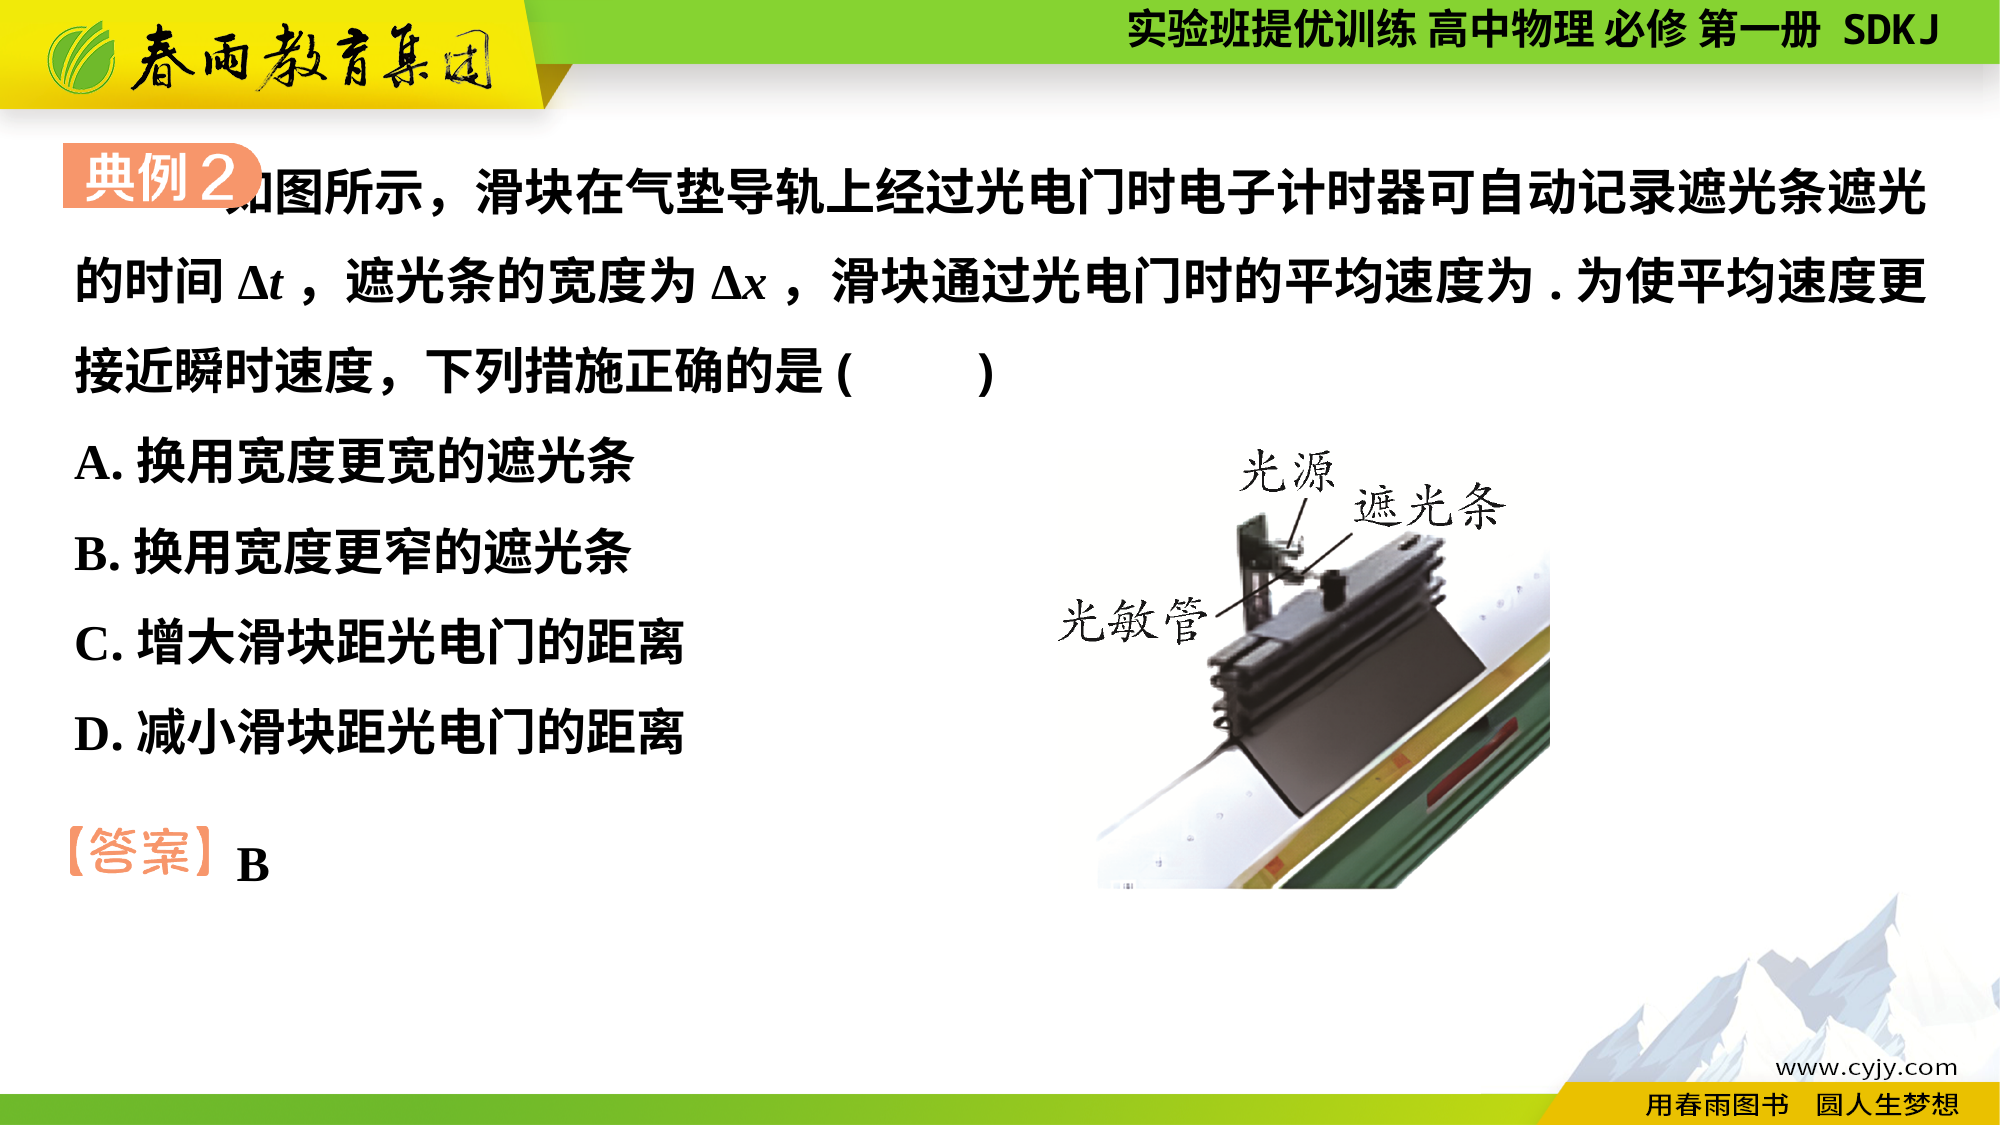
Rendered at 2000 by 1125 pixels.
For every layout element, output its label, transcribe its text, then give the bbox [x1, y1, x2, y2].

text_box B [59, 794, 1944, 900]
picture [0, 0, 2000, 1125]
